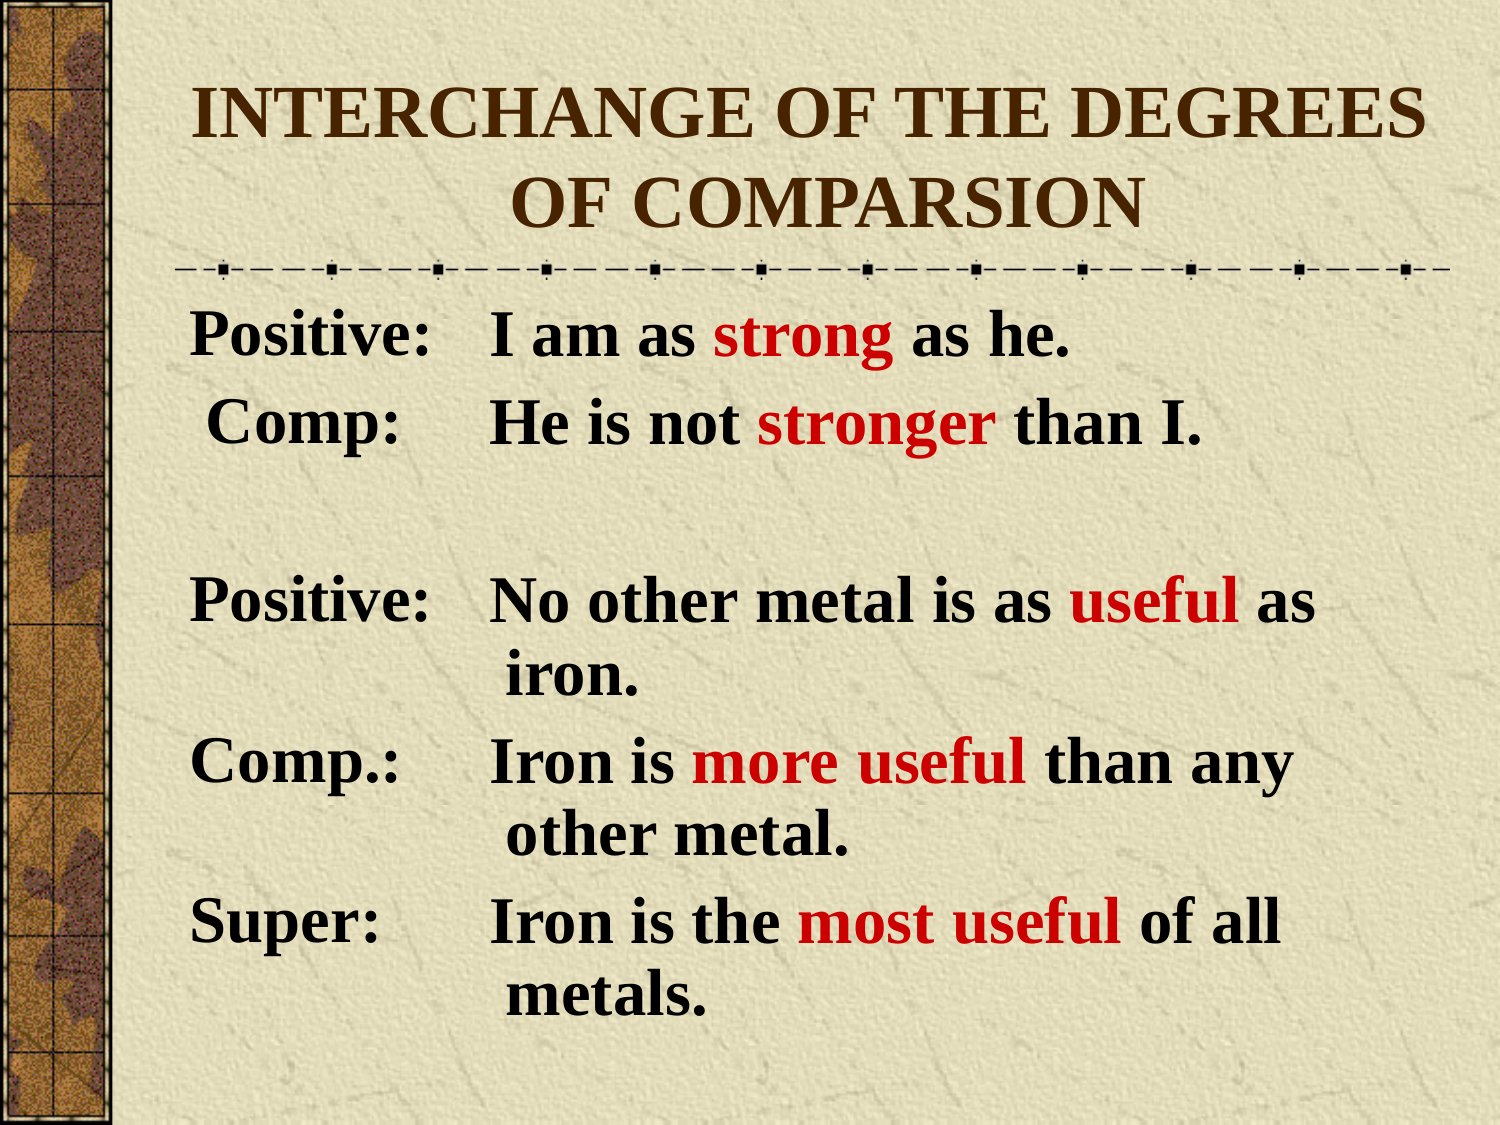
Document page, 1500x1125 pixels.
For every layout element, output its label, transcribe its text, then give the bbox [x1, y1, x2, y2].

text_box No other metal is as useful as iron. Iron is more useful than any other metal. Iron is the most useful of all metals. [487, 552, 1321, 1029]
title INTERCHANGE OF THE DEGREES OF COMPARSION [64, 60, 1436, 251]
text_box Positive: [187, 552, 436, 635]
text_box Comp.: [187, 713, 406, 796]
text_box Super: [187, 873, 385, 956]
picture [0, 0, 1500, 1125]
text_box I am as strong as he. He is not stronger than I. [487, 278, 1209, 458]
text_box Positive: Comp: [187, 278, 436, 457]
